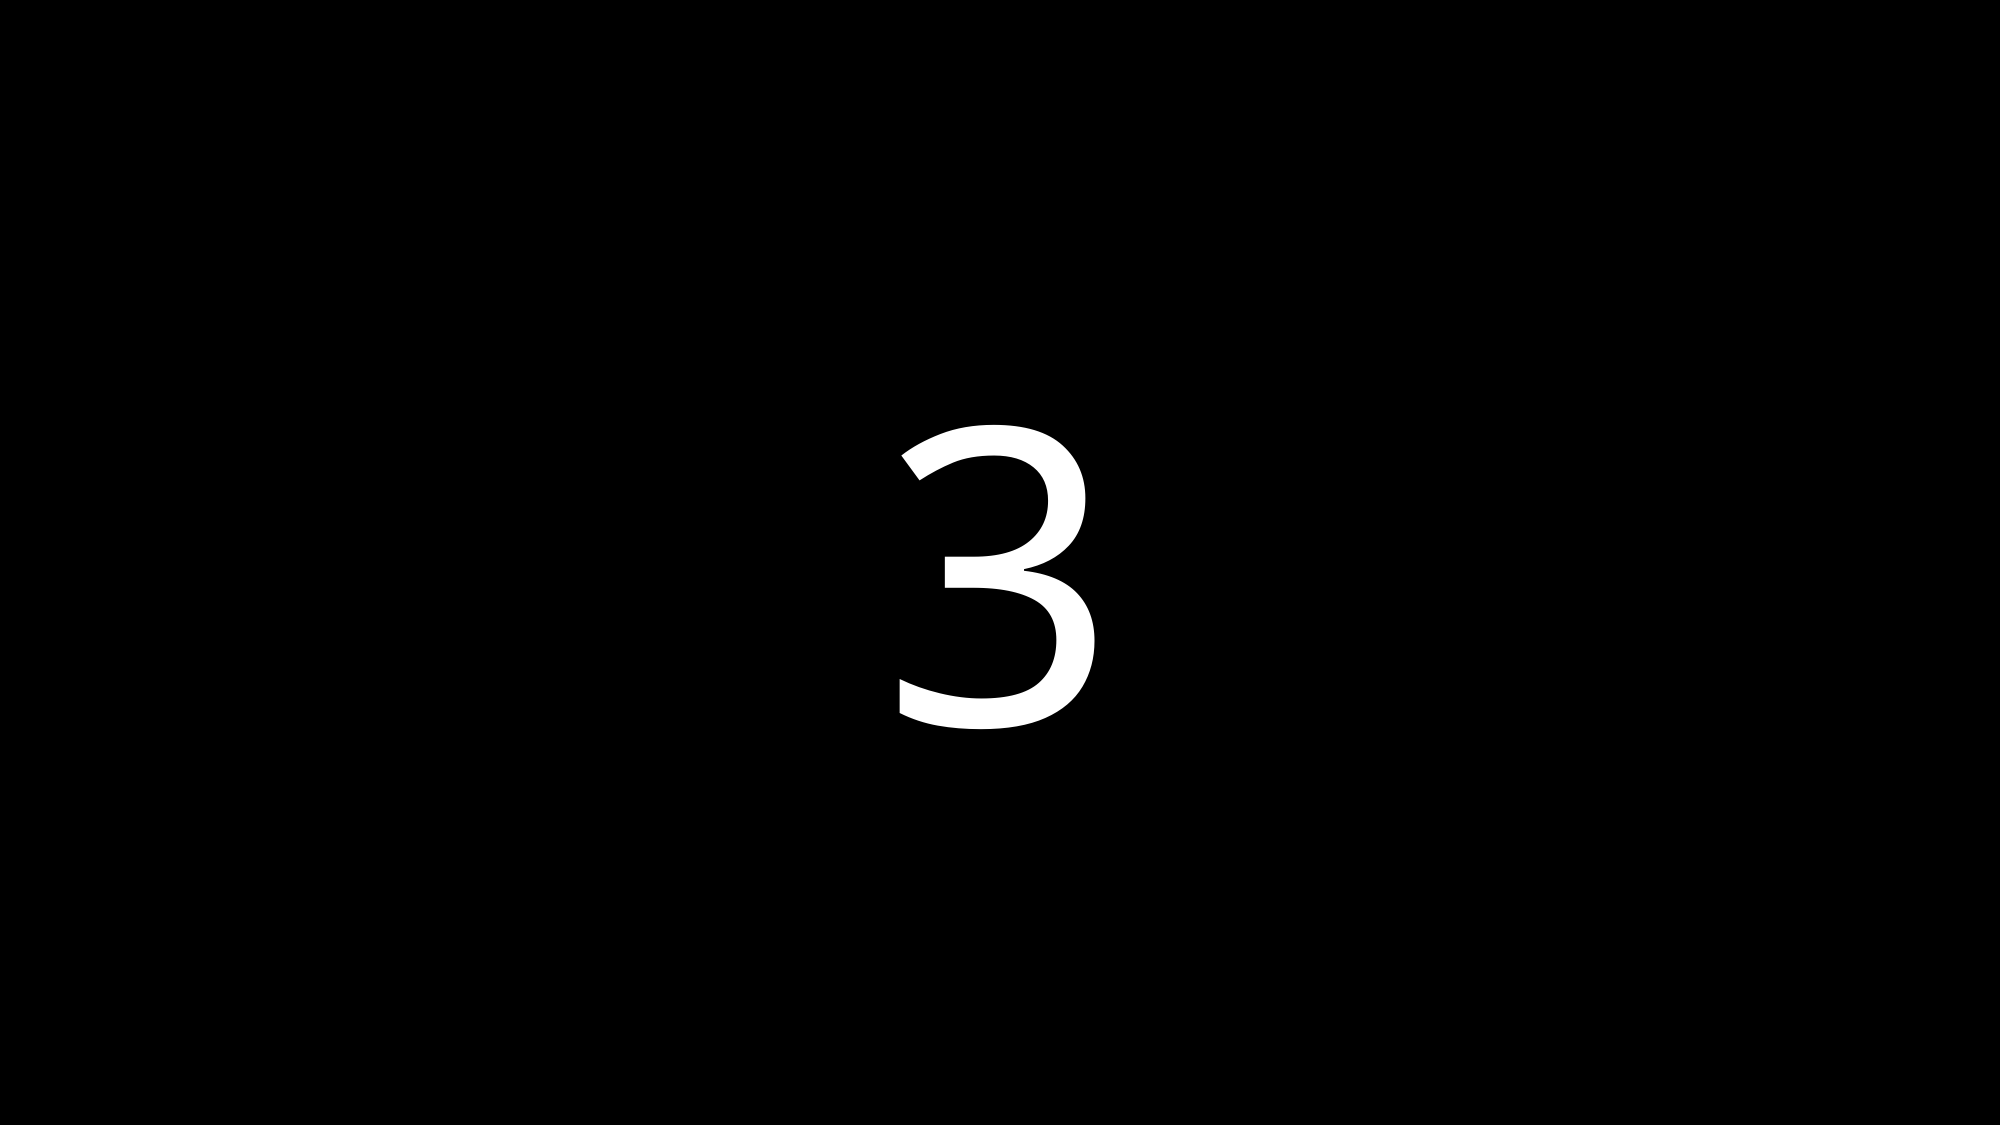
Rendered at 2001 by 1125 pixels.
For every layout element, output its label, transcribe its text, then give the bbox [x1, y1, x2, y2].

text_box 3 [500, 303, 1500, 816]
